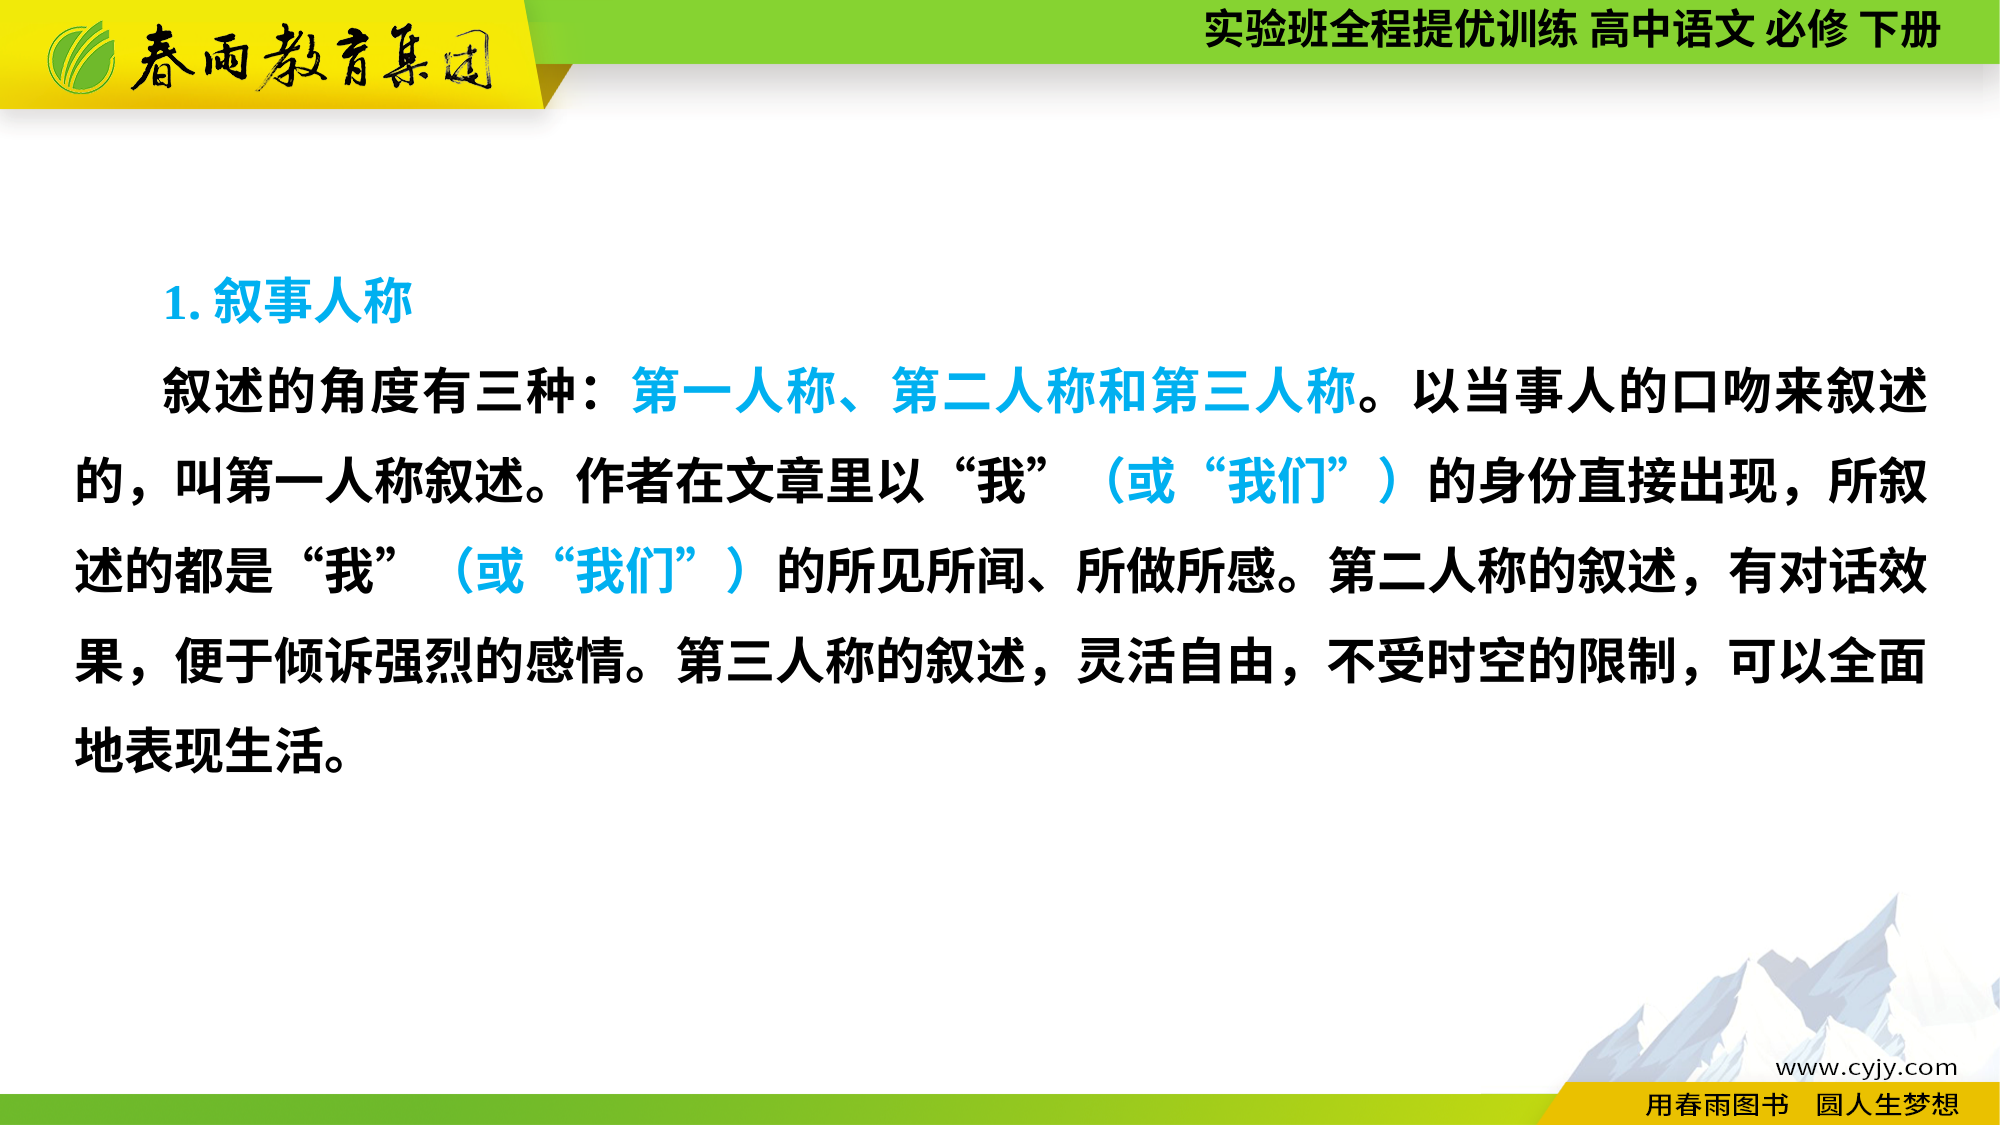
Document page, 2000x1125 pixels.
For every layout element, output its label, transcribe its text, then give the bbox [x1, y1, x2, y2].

list 1.叙事人称 叙述的角度有三种：第一人称、第二人称和第三人称。以当事人的口吻来叙述的，叫第一人称叙述。作者在文章里以“我”（或“我们”）的身份直接出现，所叙述的都是“我”（或“我们”）的所见所闻、所做所感。第二人称的叙述，有对话效果，便于倾诉强烈的感情。第三人称的叙述，灵活自由，不受时空的限制，可以全面地表现生活。 [59, 231, 1944, 781]
picture [0, 0, 2000, 1125]
